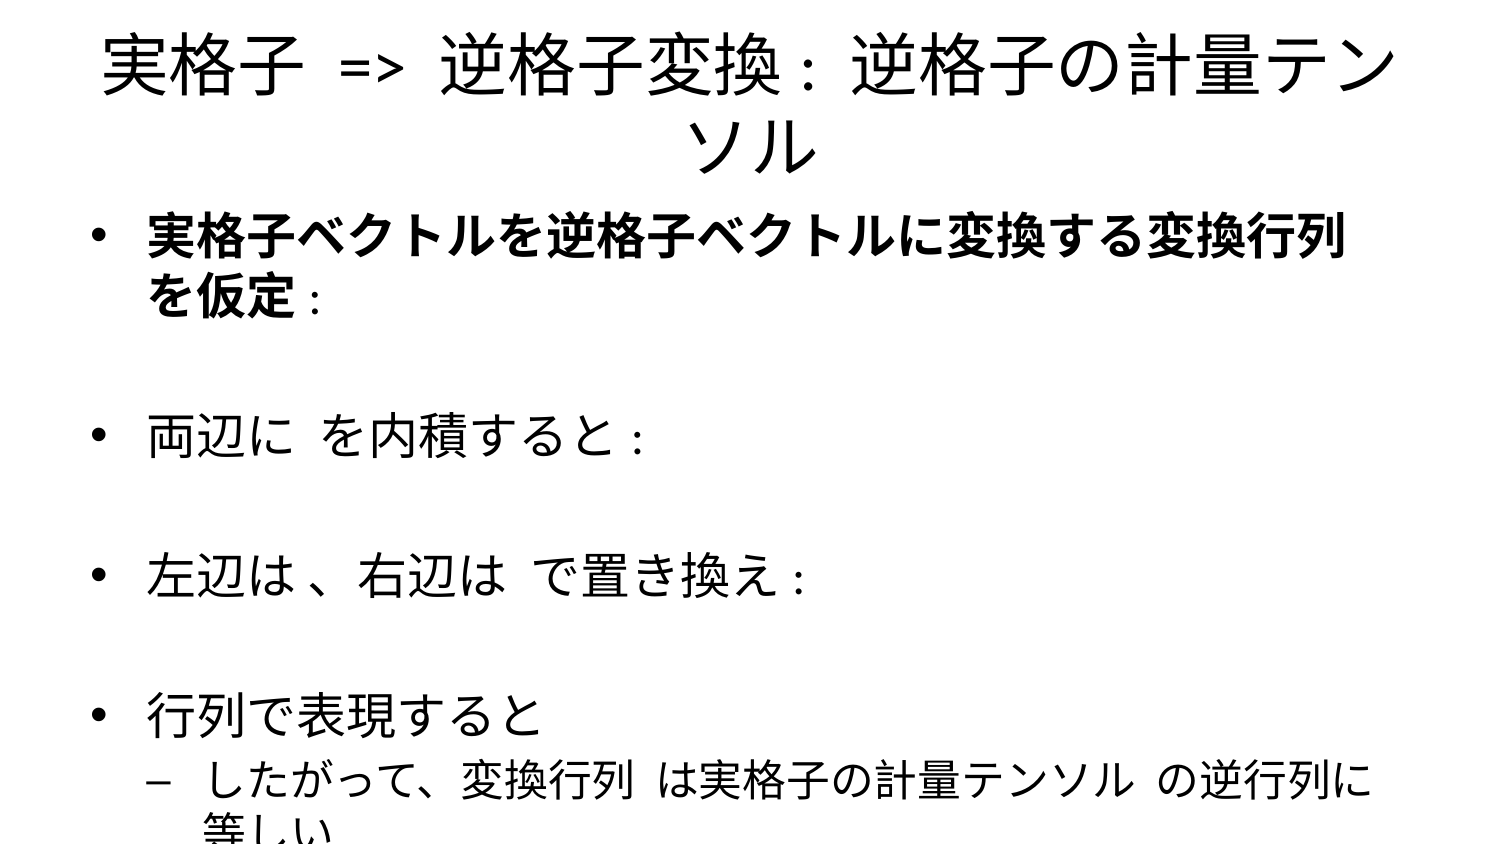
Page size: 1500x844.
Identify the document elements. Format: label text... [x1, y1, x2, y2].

title 実格子 => 逆格子変換: 逆格子の計量テンソル [75, 33, 1425, 175]
